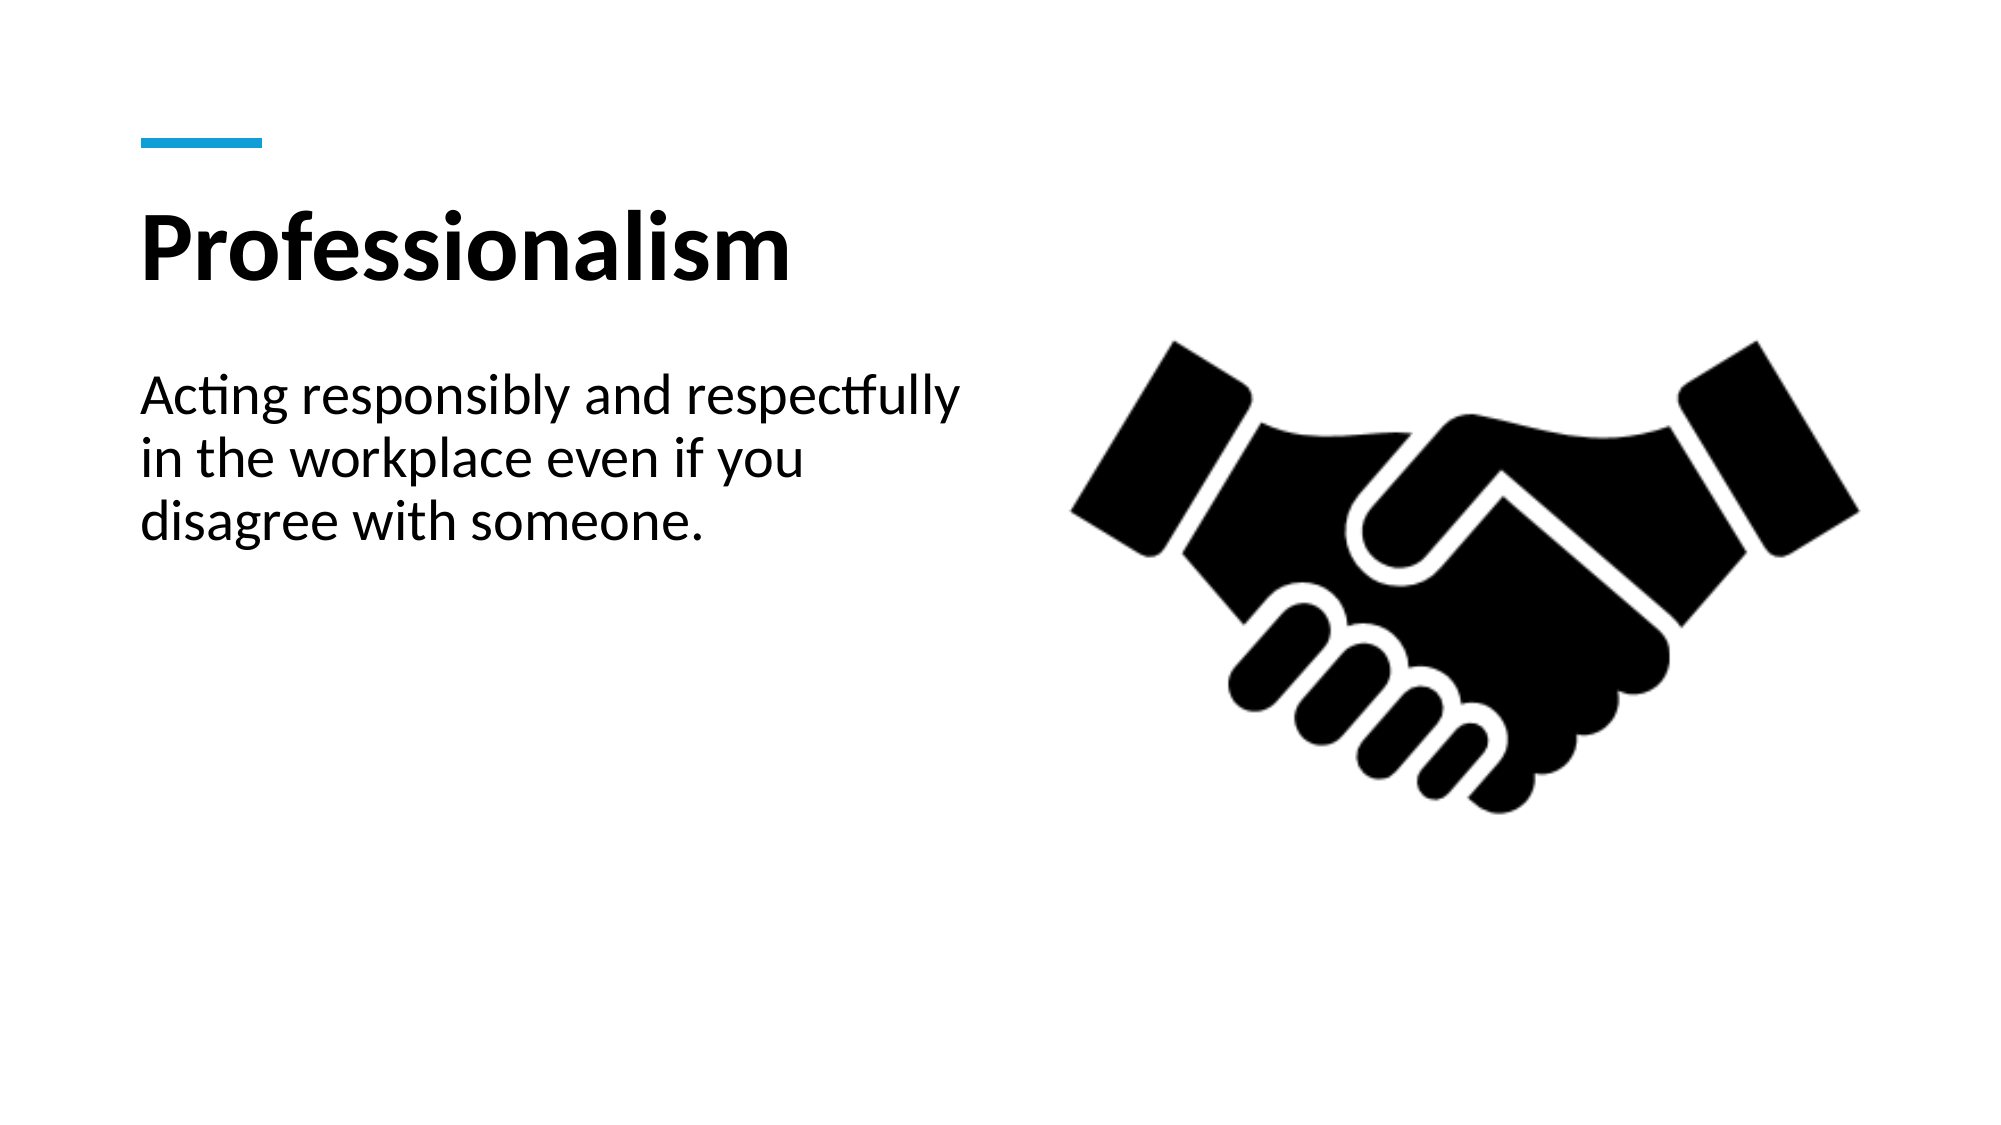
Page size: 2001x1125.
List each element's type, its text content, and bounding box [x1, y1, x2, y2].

list Acting responsibly and respectfully in the workplace even if you disagree with someone. [124, 356, 1029, 1091]
picture [1028, 142, 1902, 1016]
title Professionalism [124, 186, 1028, 356]
